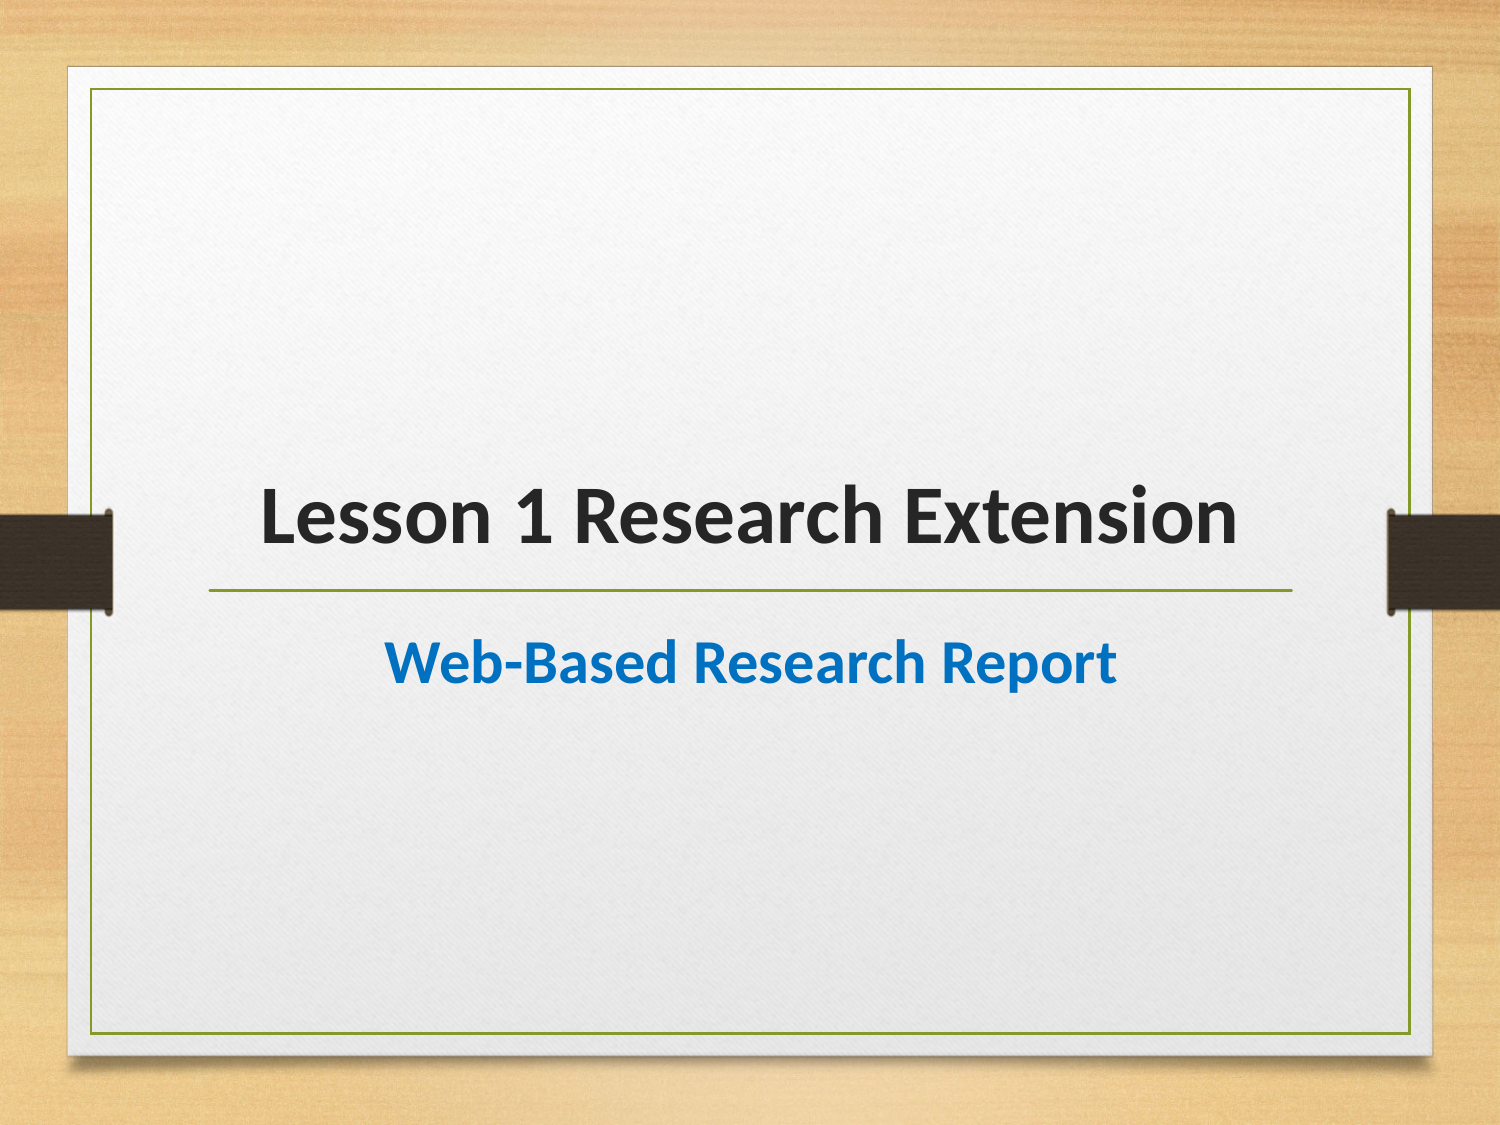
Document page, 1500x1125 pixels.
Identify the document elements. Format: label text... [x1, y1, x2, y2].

title Lesson 1 Research Extension [209, 269, 1292, 569]
picture [0, 0, 1500, 1125]
list Web-Based Research Report [196, 613, 1308, 862]
